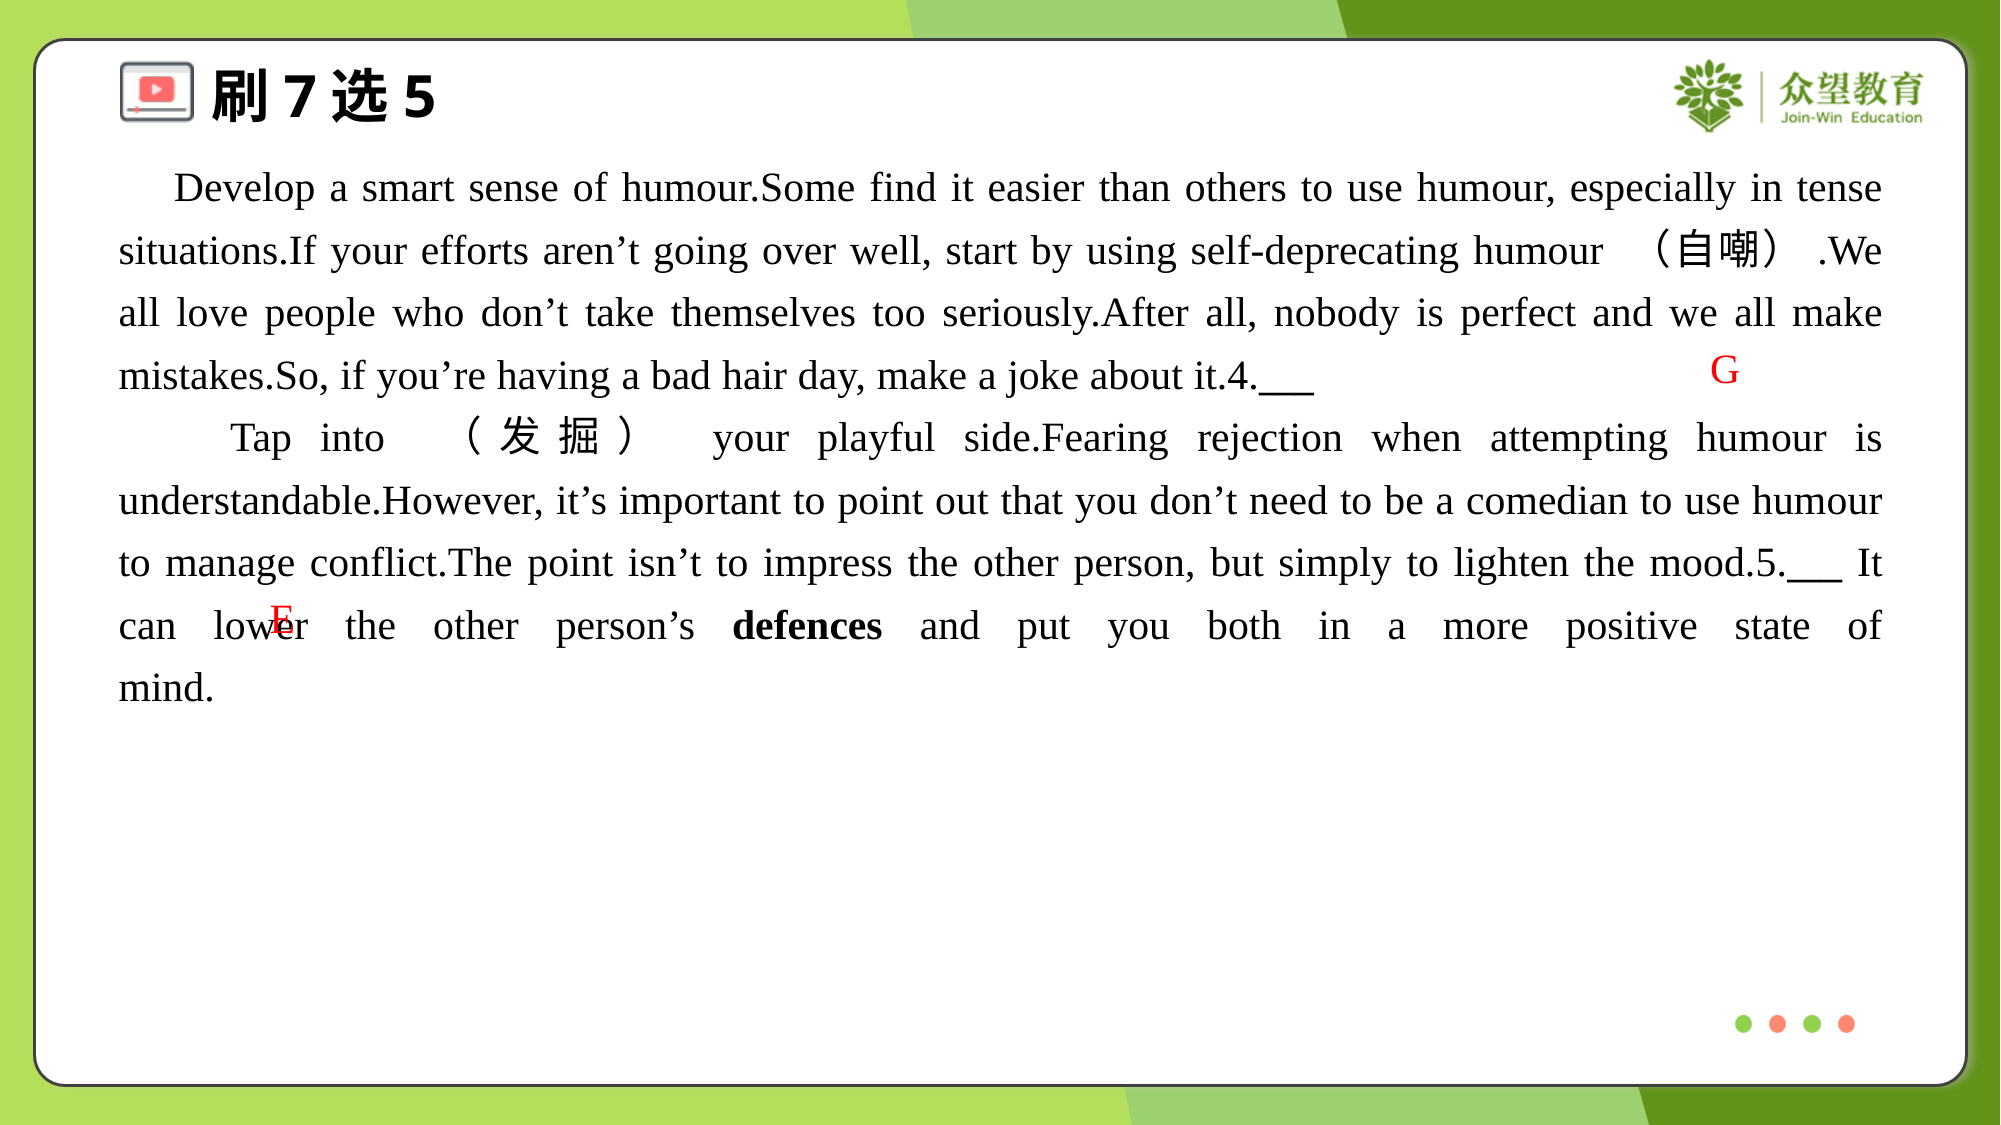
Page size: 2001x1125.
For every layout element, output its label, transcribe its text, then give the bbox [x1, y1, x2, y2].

text_box G [1705, 328, 1746, 387]
picture [0, 0, 2000, 1125]
text_box Develop a smart sense of humour.Some find it easier than others to use humour, especially in tense situations.If your efforts aren’t going over well, start by using self-deprecating humour （自嘲）.We all love people who don’t take themselves too seriously.After all, nobody is perfect and we all make mistakes.So, if you’re having a bad hair day, make a joke about it.4.___ Tap into （发掘） your playful side.Fearing rejection when attempting humour is understandable.However, it’s important to point out that you don’t need to be a comedian to use humour to manage conflict.The point isn’t to impress the other person, but simply to lighten the mood.5.___ It can lower the other person’s defences and put you both in a more positive state of mind.#2.5 [118, 147, 1883, 704]
text_box E [264, 578, 300, 637]
